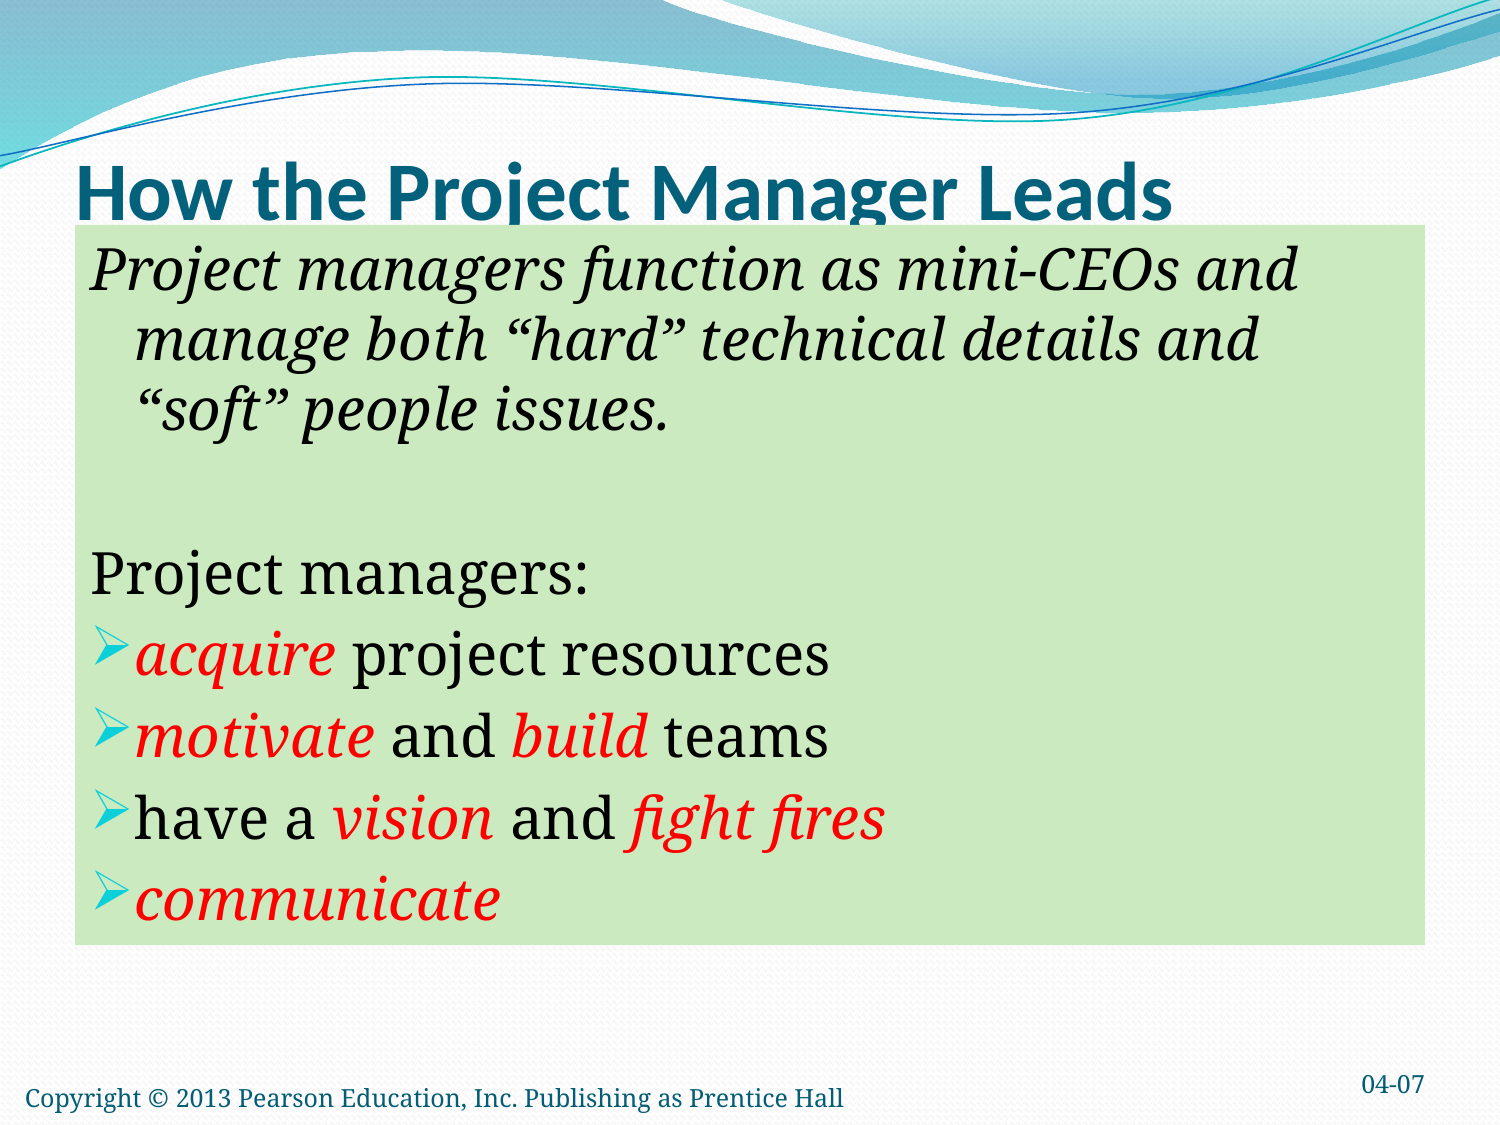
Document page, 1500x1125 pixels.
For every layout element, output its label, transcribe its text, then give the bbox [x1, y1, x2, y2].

title How the Project Manager Leads [74, 49, 1426, 224]
list Project managers function as mini-CEOs and manage both “hard” technical details and “soft” people issues. Project managers: acquire project resources motivate and build teams have a vision and fight fires communicate [74, 224, 1426, 946]
text_box Copyright © 2013 Pearson Education, Inc. Publishing as Prentice Hall [24, 1074, 988, 1113]
slide_number 04-07 [1299, 1042, 1425, 1103]
